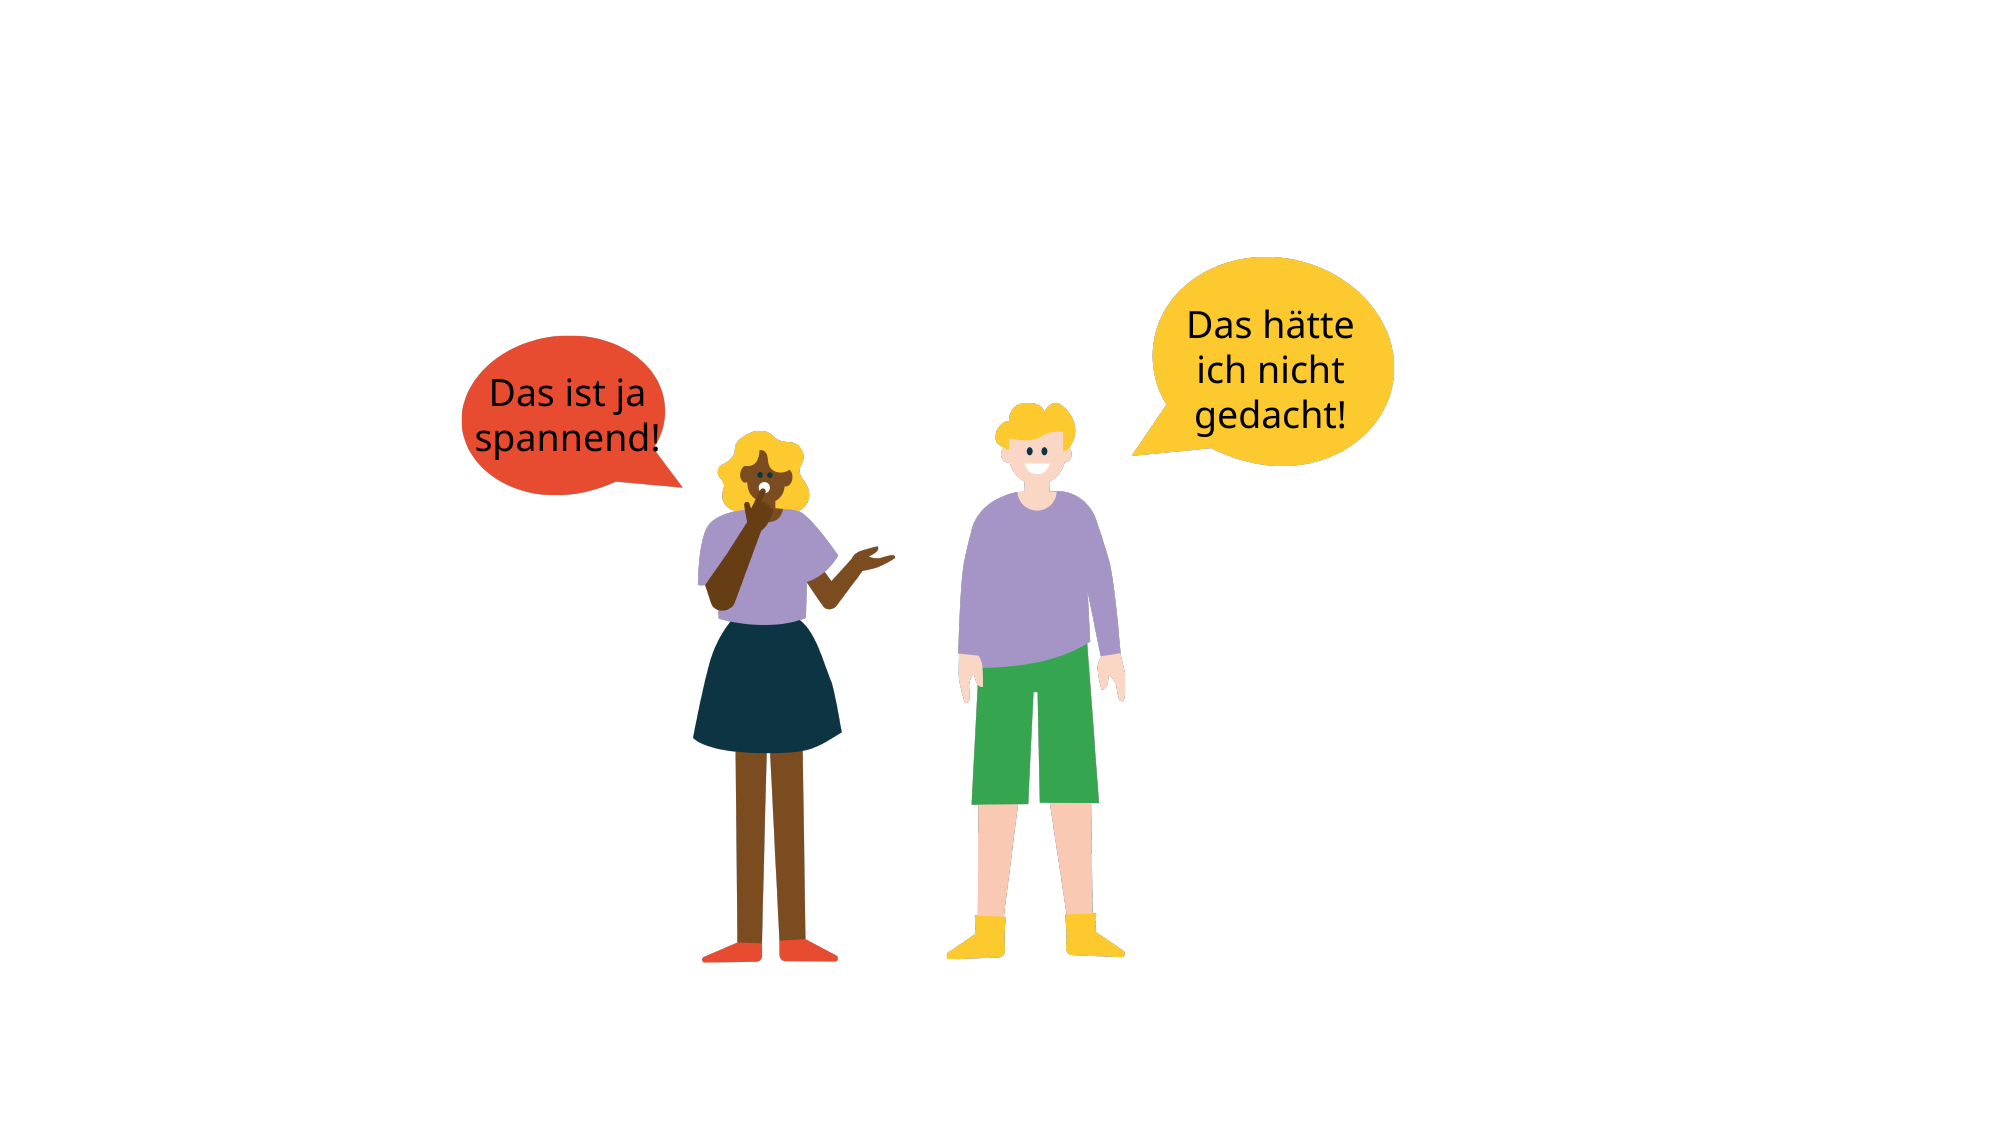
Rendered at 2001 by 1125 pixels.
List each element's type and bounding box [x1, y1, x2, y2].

text_box [452, 247, 1401, 975]
